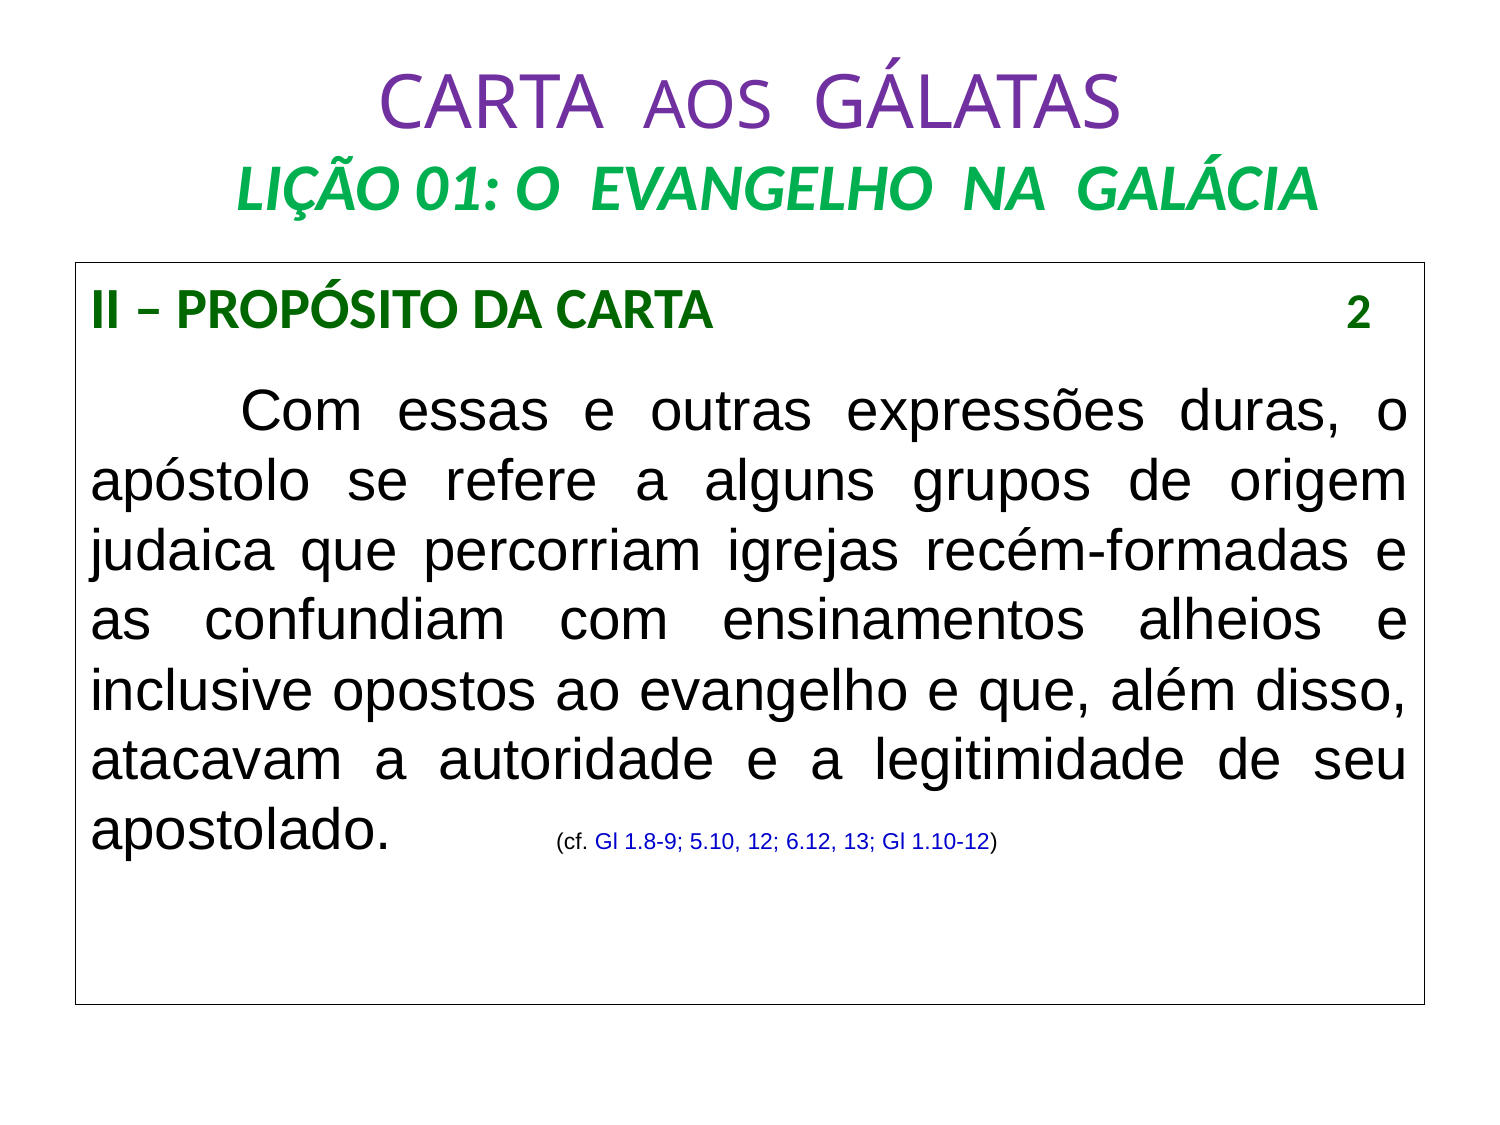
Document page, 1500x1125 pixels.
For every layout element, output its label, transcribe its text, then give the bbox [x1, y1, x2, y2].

list II – PROPÓSITO DA CARTA 2 Com essas e outras expressões duras, o apóstolo se refere a alguns grupos de origem judaica que percorriam igrejas recém-formadas e as confundiam com ensinamentos alheios e inclusive opostos ao evangelho e que, além disso, atacavam a autoridade e a legitimidade de seu apostolado. (cf. Gl 1.8-9; 5.10, 12; 6.12, 13; Gl 1.10-12) [75, 262, 1425, 1005]
title CARTA AOS GÁLATAS LIÇÃO 01: O EVANGELHO NA GALÁCIA [75, 45, 1425, 233]
